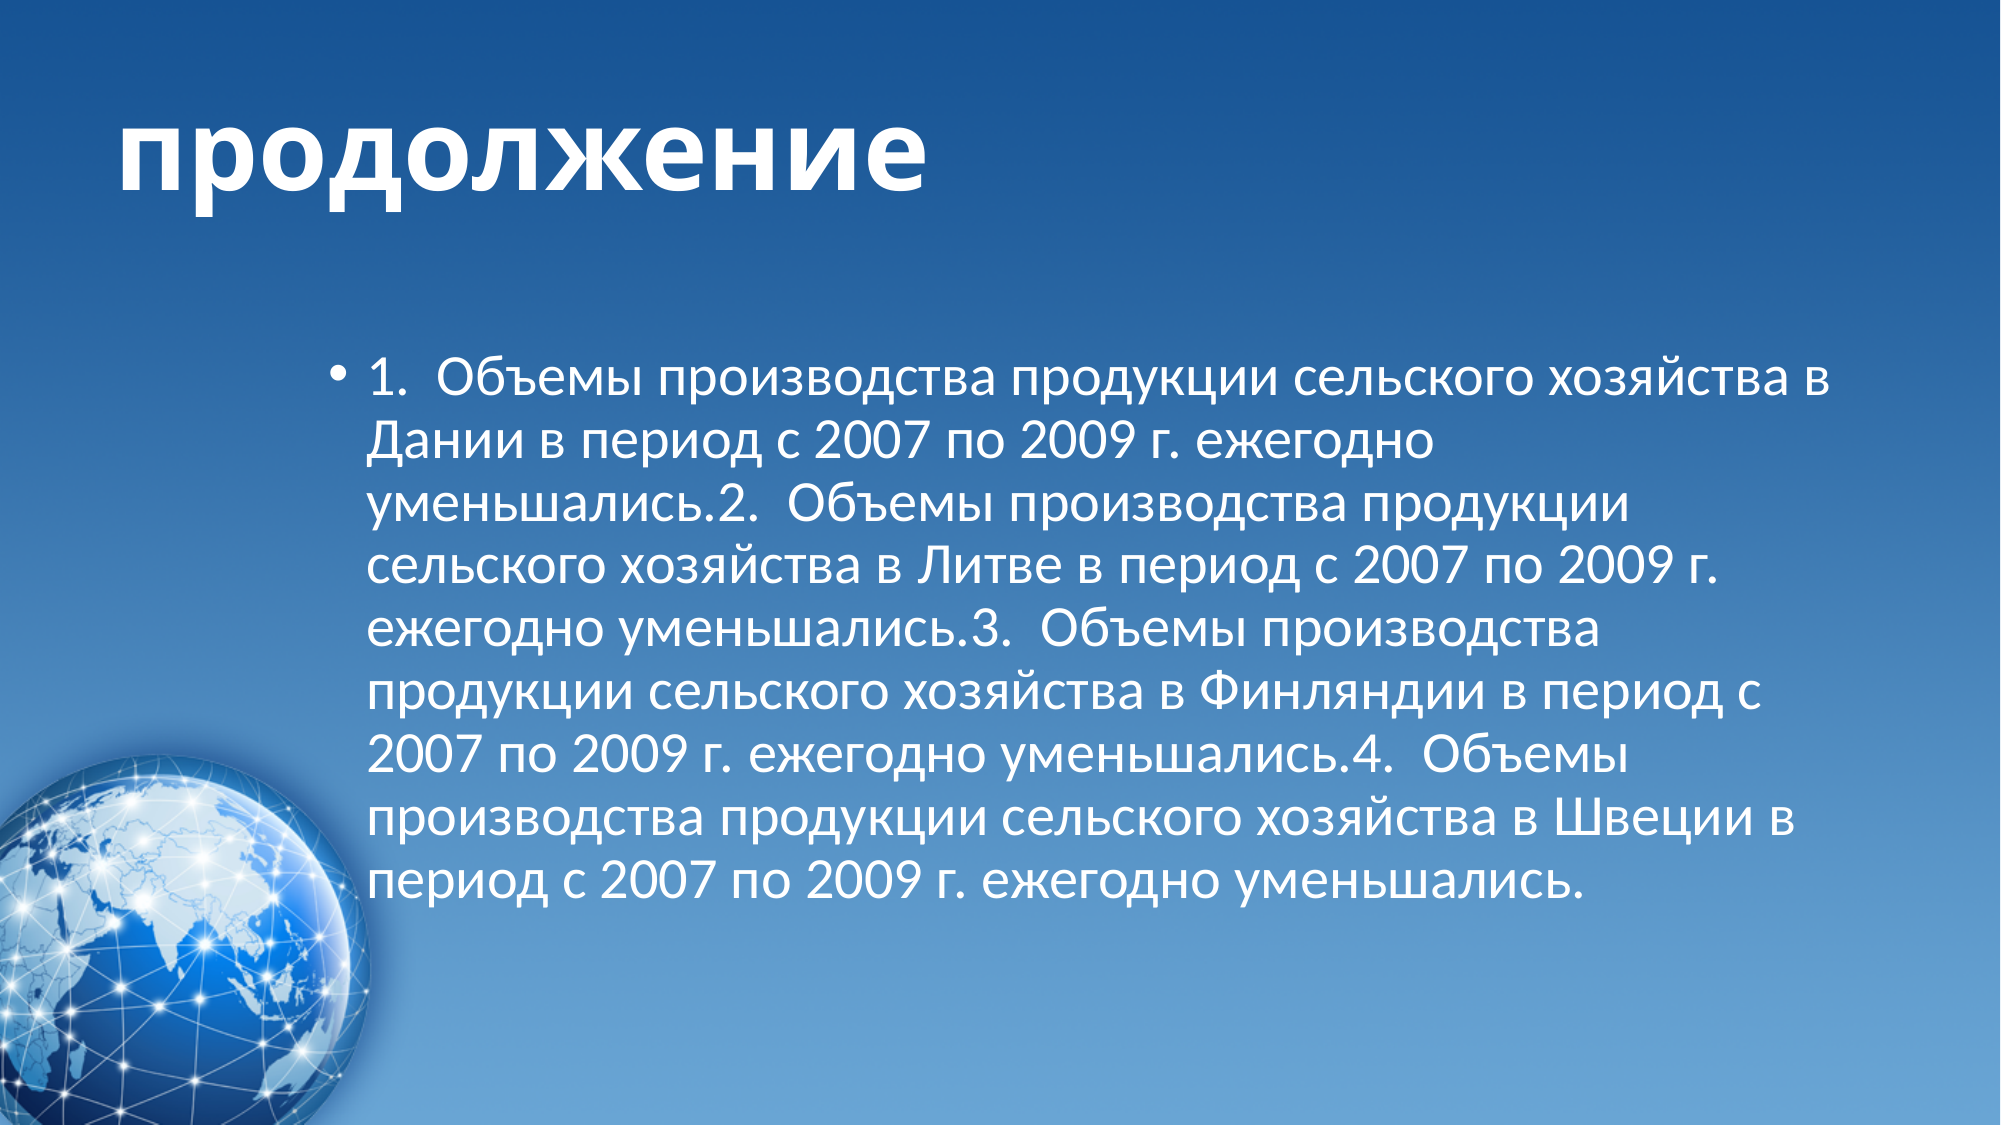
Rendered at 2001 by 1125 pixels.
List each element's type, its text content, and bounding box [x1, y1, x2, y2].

list 1. Объемы производства продукции сельского хозяйства в Дании в период с 2007 по 2009 г. ежегодно уменьшались.2. Объемы производства продукции сельского хозяйства в Литве в период с 2007 по 2009 г. ежегодно уменьшались.3. Объемы производства продукции сельского хозяйства в Финляндии в период с 2007 по 2009 г. ежегодно уменьшались.4. Объемы производства продукции сельского хозяйства в Швеции в период с 2007 по 2009 г. ежегодно уменьшались. [313, 337, 1863, 1014]
picture [0, 0, 2001, 1125]
title продолжение [99, 45, 1863, 264]
